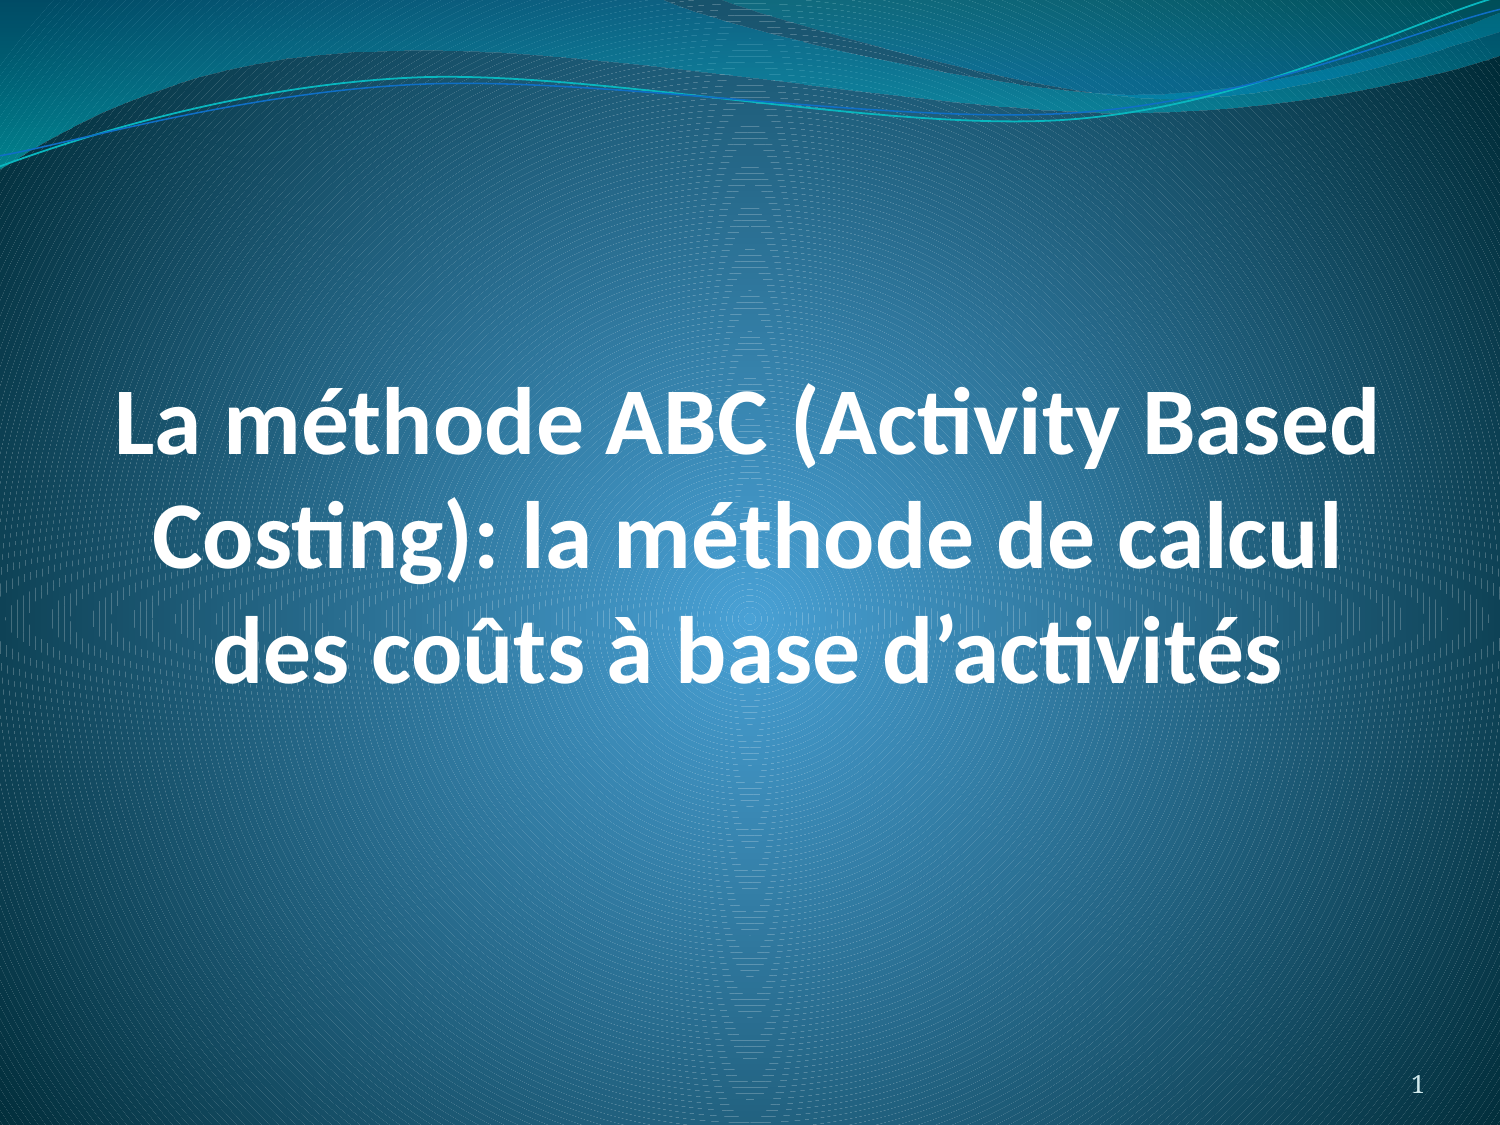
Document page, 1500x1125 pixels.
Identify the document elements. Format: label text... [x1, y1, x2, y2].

title La méthode ABC (Activity Based Costing): la méthode de calcul des coûts à base d’activités [112, 349, 1388, 704]
slide_number 1 [1299, 1042, 1425, 1103]
